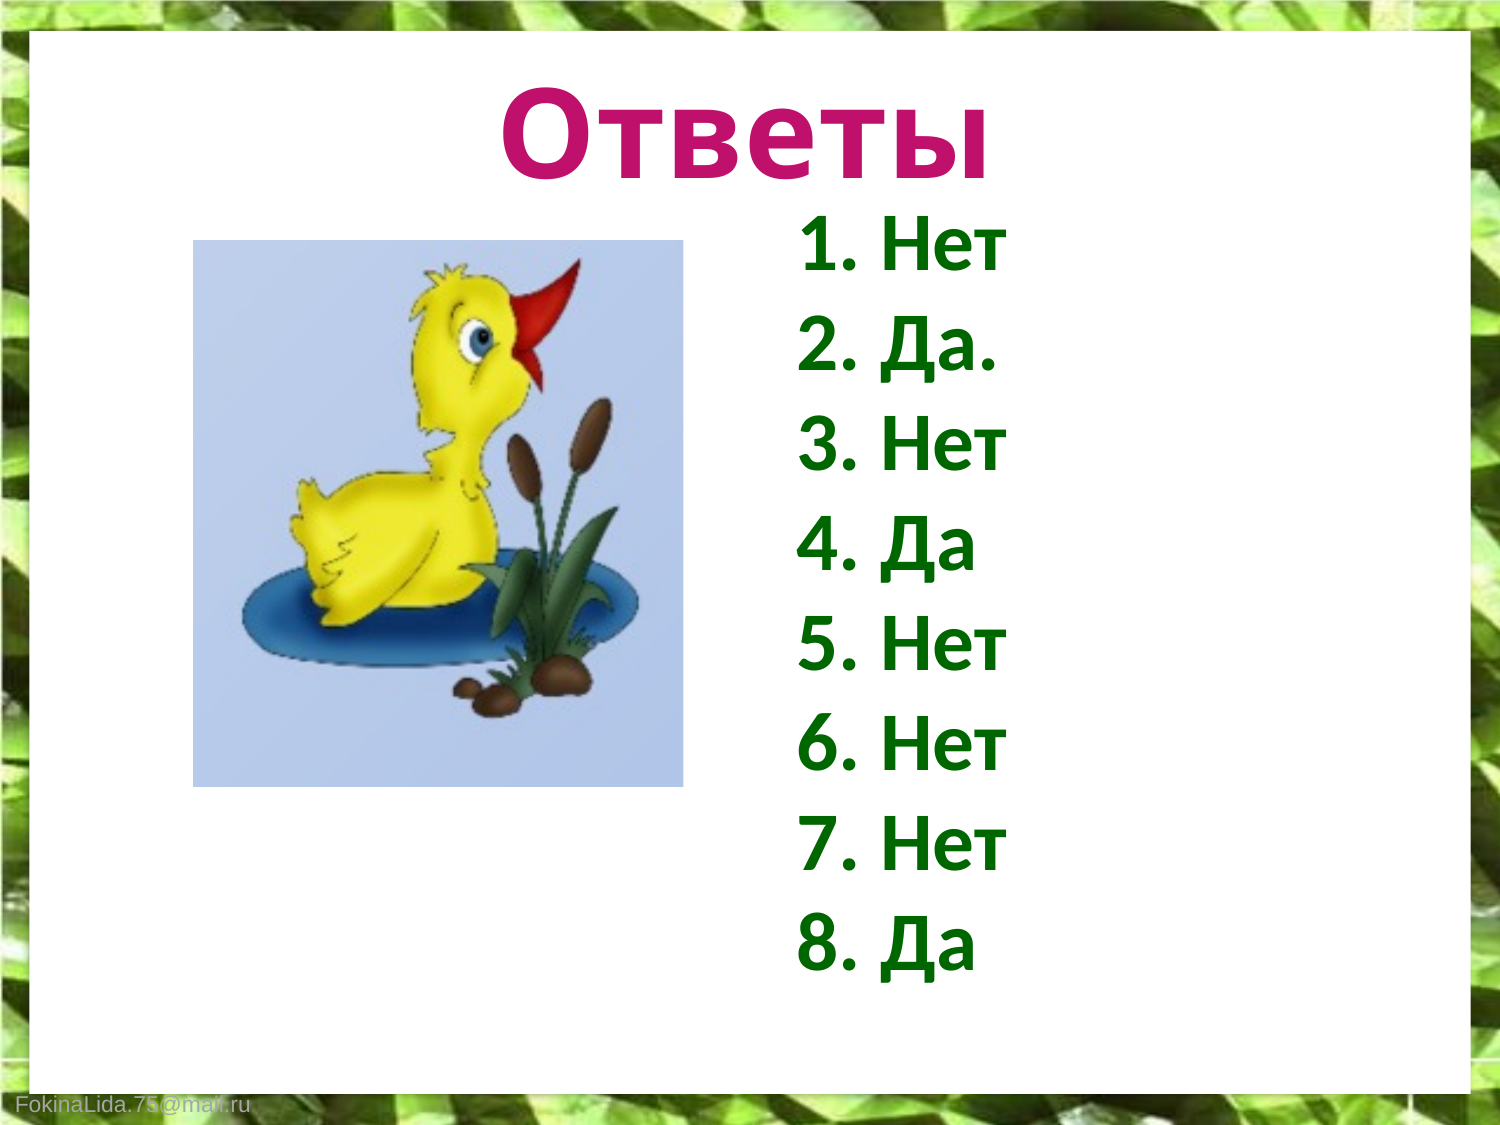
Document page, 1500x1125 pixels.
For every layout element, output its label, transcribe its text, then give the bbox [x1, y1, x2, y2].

text_box Ответы [482, 46, 1042, 212]
text_box Нет Да. Нет Да Нет Нет Нет Да [781, 179, 1041, 1075]
picture [0, 0, 1500, 1125]
